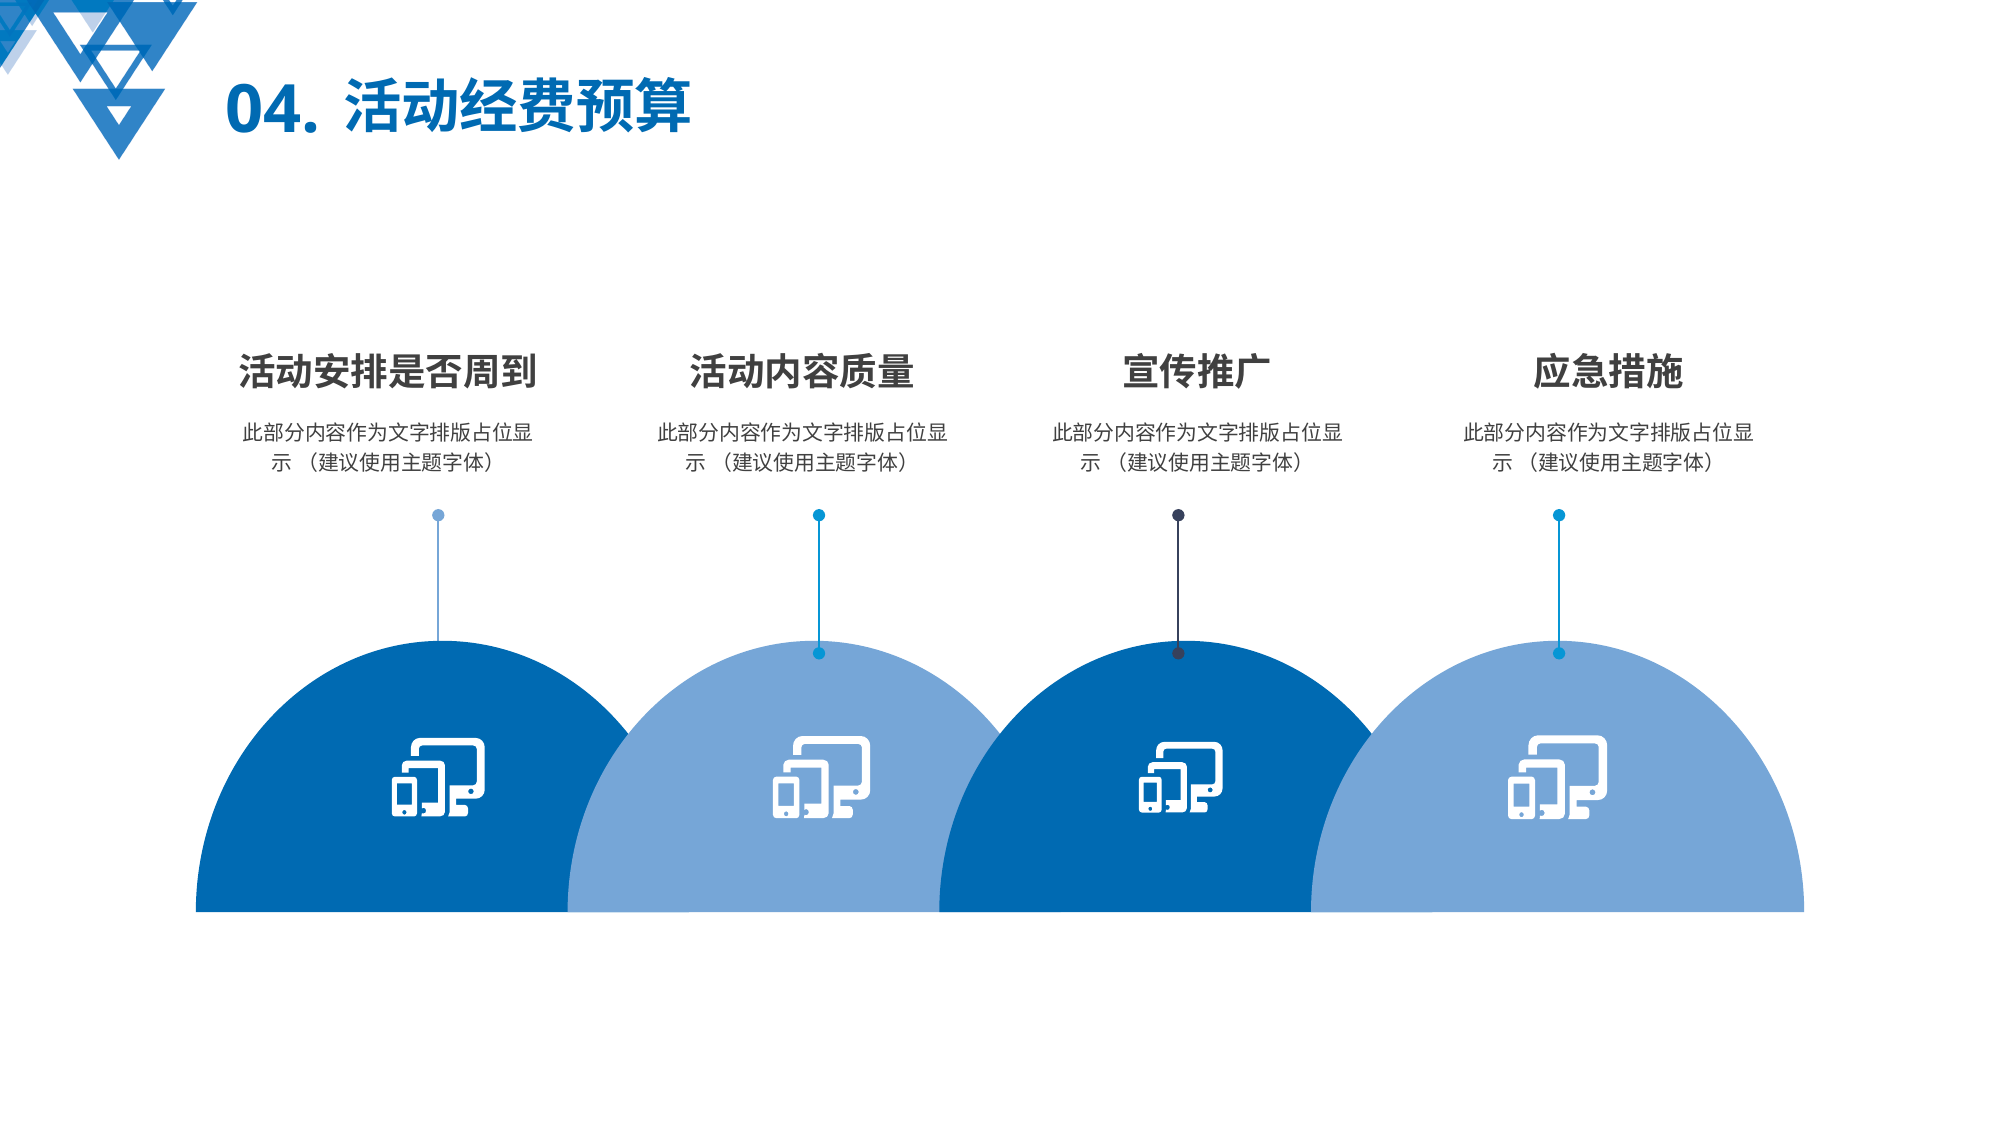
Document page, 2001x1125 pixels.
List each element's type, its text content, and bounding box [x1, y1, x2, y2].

text_box [1508, 776, 1536, 820]
text_box [1147, 762, 1187, 813]
text_box [194, 639, 628, 914]
text_box 活动经费预算 [336, 61, 708, 147]
text_box 04. [235, 58, 336, 153]
text_box [938, 639, 1371, 914]
text_box [1528, 735, 1608, 820]
text_box [401, 760, 445, 817]
text_box [783, 759, 829, 819]
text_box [1051, 343, 1343, 496]
text_box [566, 639, 1000, 914]
text_box [410, 737, 485, 817]
text_box [793, 736, 871, 819]
text_box [1156, 741, 1223, 813]
text_box [1309, 639, 1806, 914]
text_box [1138, 776, 1162, 813]
text_box [1518, 759, 1565, 820]
picture [0, 0, 235, 295]
text_box [391, 776, 418, 817]
text_box [772, 776, 800, 819]
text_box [656, 343, 948, 496]
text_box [242, 343, 534, 496]
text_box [1463, 343, 1755, 496]
